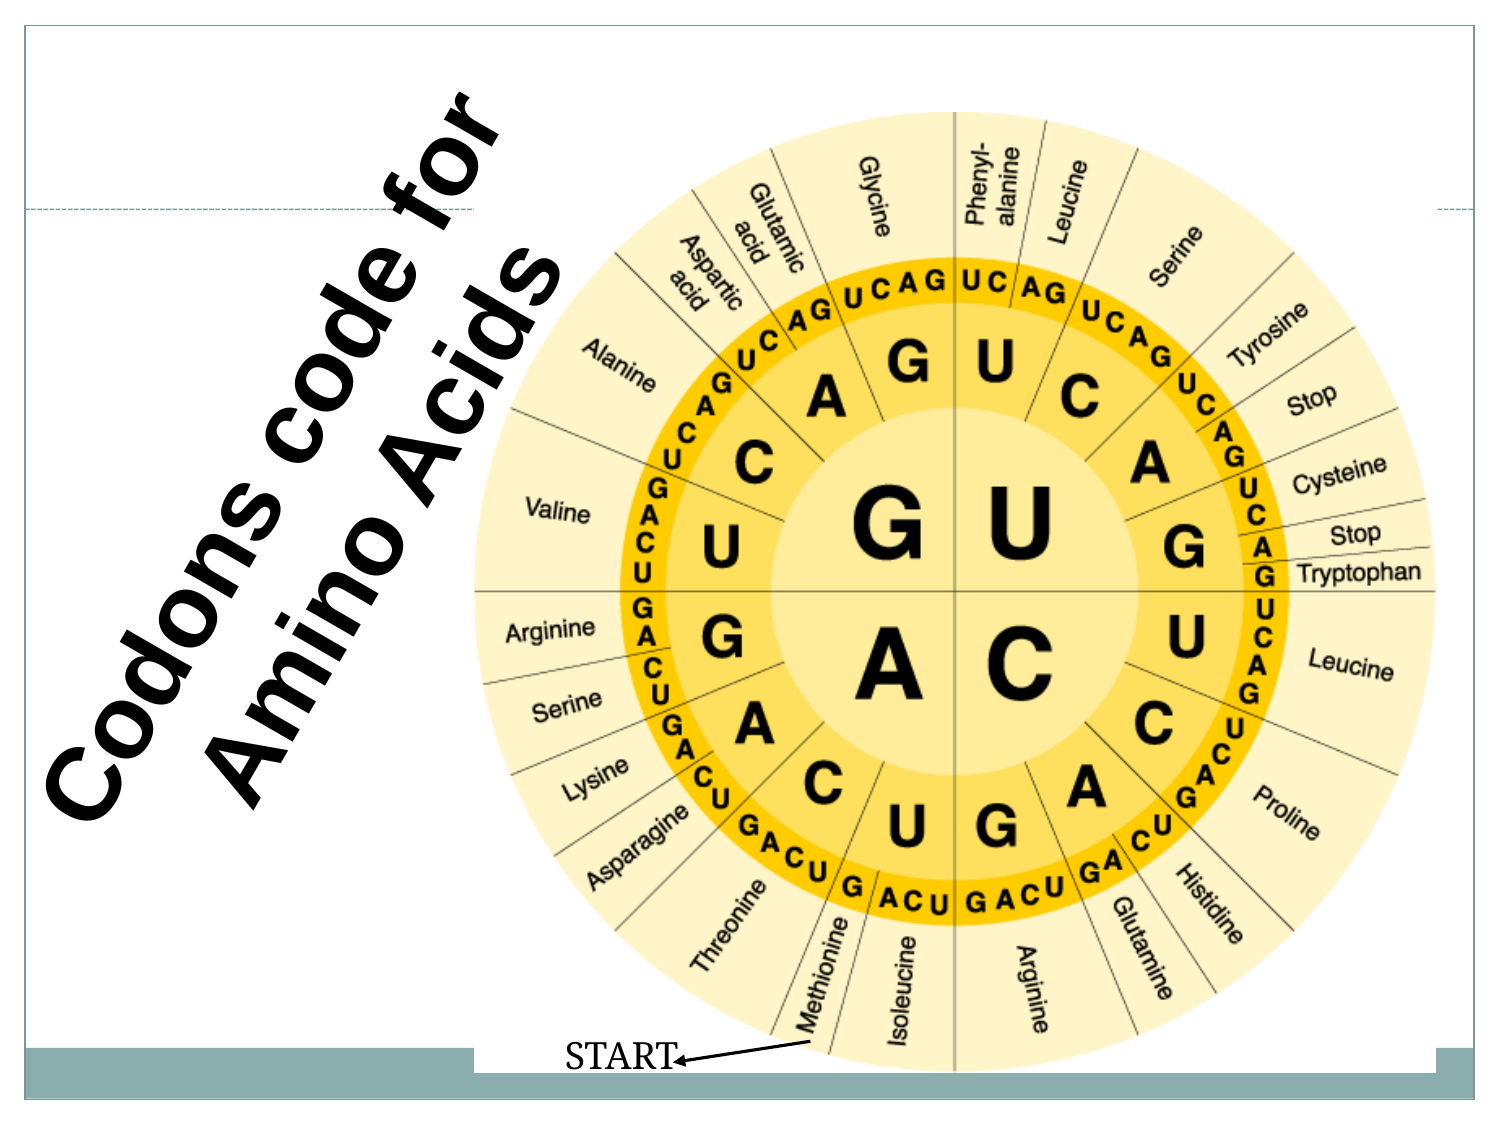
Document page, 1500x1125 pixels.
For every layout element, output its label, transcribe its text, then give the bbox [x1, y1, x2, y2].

picture [474, 112, 1436, 1073]
text_box Codons code for Amino Acids [0, 0, 716, 1042]
